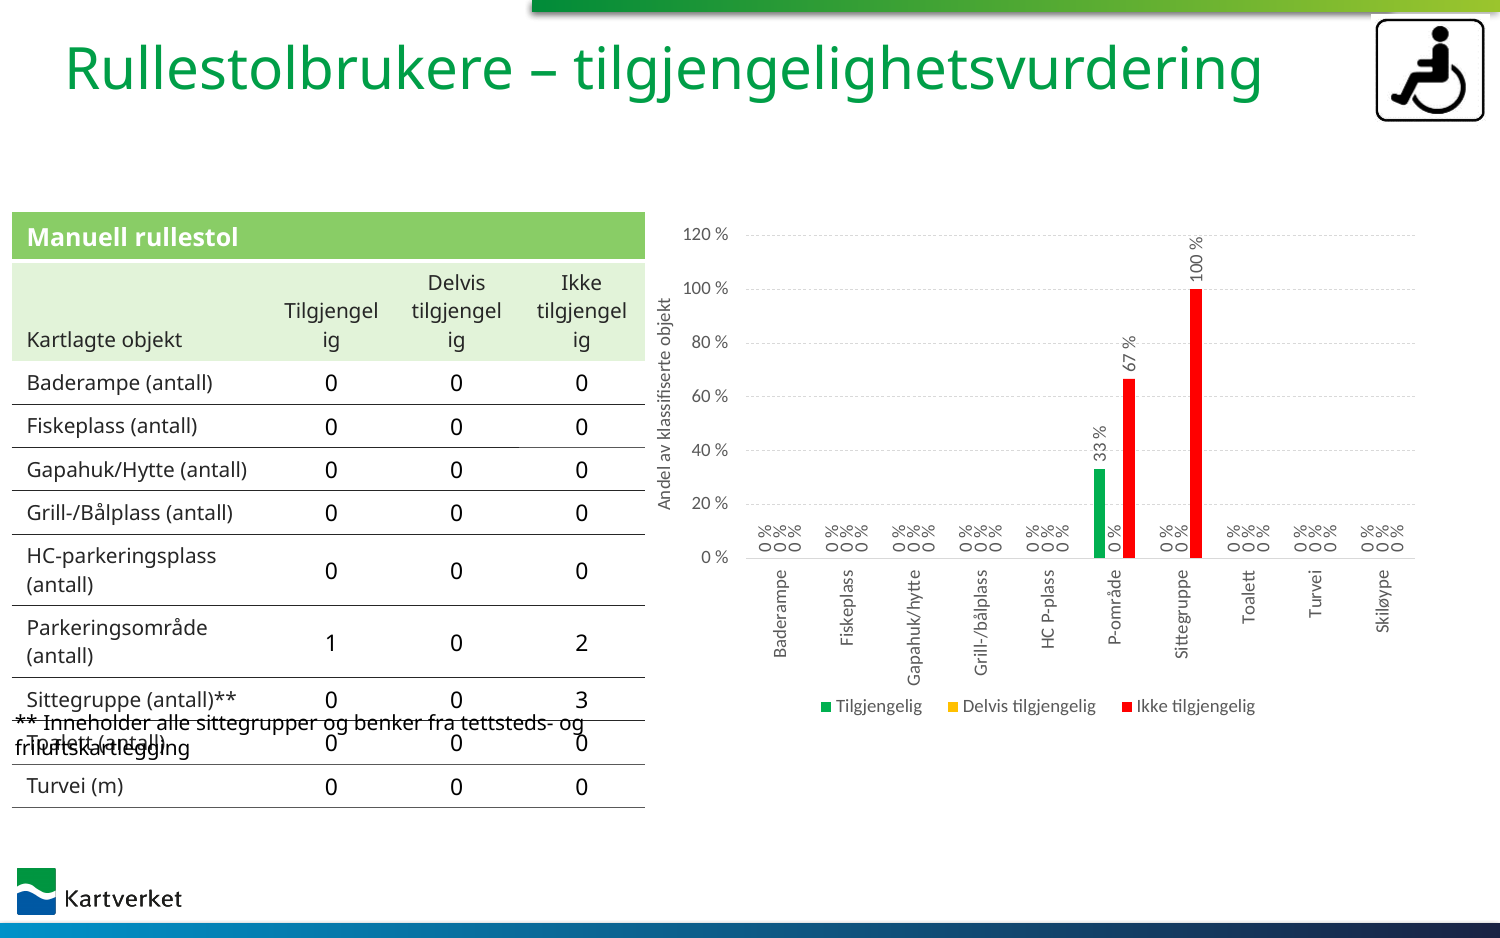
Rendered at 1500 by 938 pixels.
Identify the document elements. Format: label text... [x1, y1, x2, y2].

table_cell Baderampe (antall) [12, 361, 269, 404]
table_cell 1 [269, 606, 394, 677]
table_cell Turvei (m) [12, 768, 269, 807]
table_cell 0 [394, 535, 519, 605]
table_cell Grill-/Bålplass (antall) [12, 491, 269, 534]
table_cell 0 [269, 405, 394, 447]
table_cell Ikke tilgjengelig [519, 263, 638, 361]
table_cell HC-parkeringsplass (antall) [12, 535, 269, 605]
picture [1371, 13, 1491, 127]
table_cell Fiskeplass (antall) [12, 405, 269, 447]
picture [643, 218, 1427, 728]
table_cell 0 [269, 448, 394, 490]
table_cell Tilgjengelig [269, 263, 394, 361]
table_cell 0 [269, 535, 394, 605]
table_cell 0 [269, 678, 394, 702]
table_cell Kartlagte objekt [12, 263, 269, 361]
table_cell 0 [394, 361, 519, 404]
table_cell 0 [394, 606, 519, 677]
table_cell 0 [394, 491, 519, 534]
table_cell 0 [394, 678, 519, 702]
table_cell 0 [394, 405, 519, 447]
table_cell 0 [519, 491, 638, 534]
table_cell 2 [519, 606, 638, 677]
table_cell 0 [394, 448, 519, 490]
table_cell Parkeringsområde (antall) [12, 606, 269, 677]
table_cell 0 [519, 535, 638, 605]
text_box ** Inneholder alle sittegrupper og benker fra tettsteds- og friluftskartlegging [0, 702, 745, 768]
text_box Rullestolbrukere – tilgjengelighetsvurdering [49, 12, 1372, 109]
table_cell 0 [269, 491, 394, 534]
table_cell 0 [519, 448, 638, 490]
table_cell Gapahuk/Hytte (antall) [12, 448, 269, 490]
table_cell 0 [519, 768, 645, 807]
table_cell 0 [394, 768, 519, 807]
table_cell Delvis tilgjengelig [394, 263, 519, 361]
table_header Manuell rullestol [12, 212, 645, 259]
table_cell 3 [519, 678, 638, 702]
table_cell 0 [269, 361, 394, 404]
table_cell Sittegruppe (antall)** [12, 678, 269, 702]
table_cell 0 [519, 405, 638, 447]
table_cell 0 [269, 768, 394, 807]
table_cell 0 [519, 361, 638, 404]
